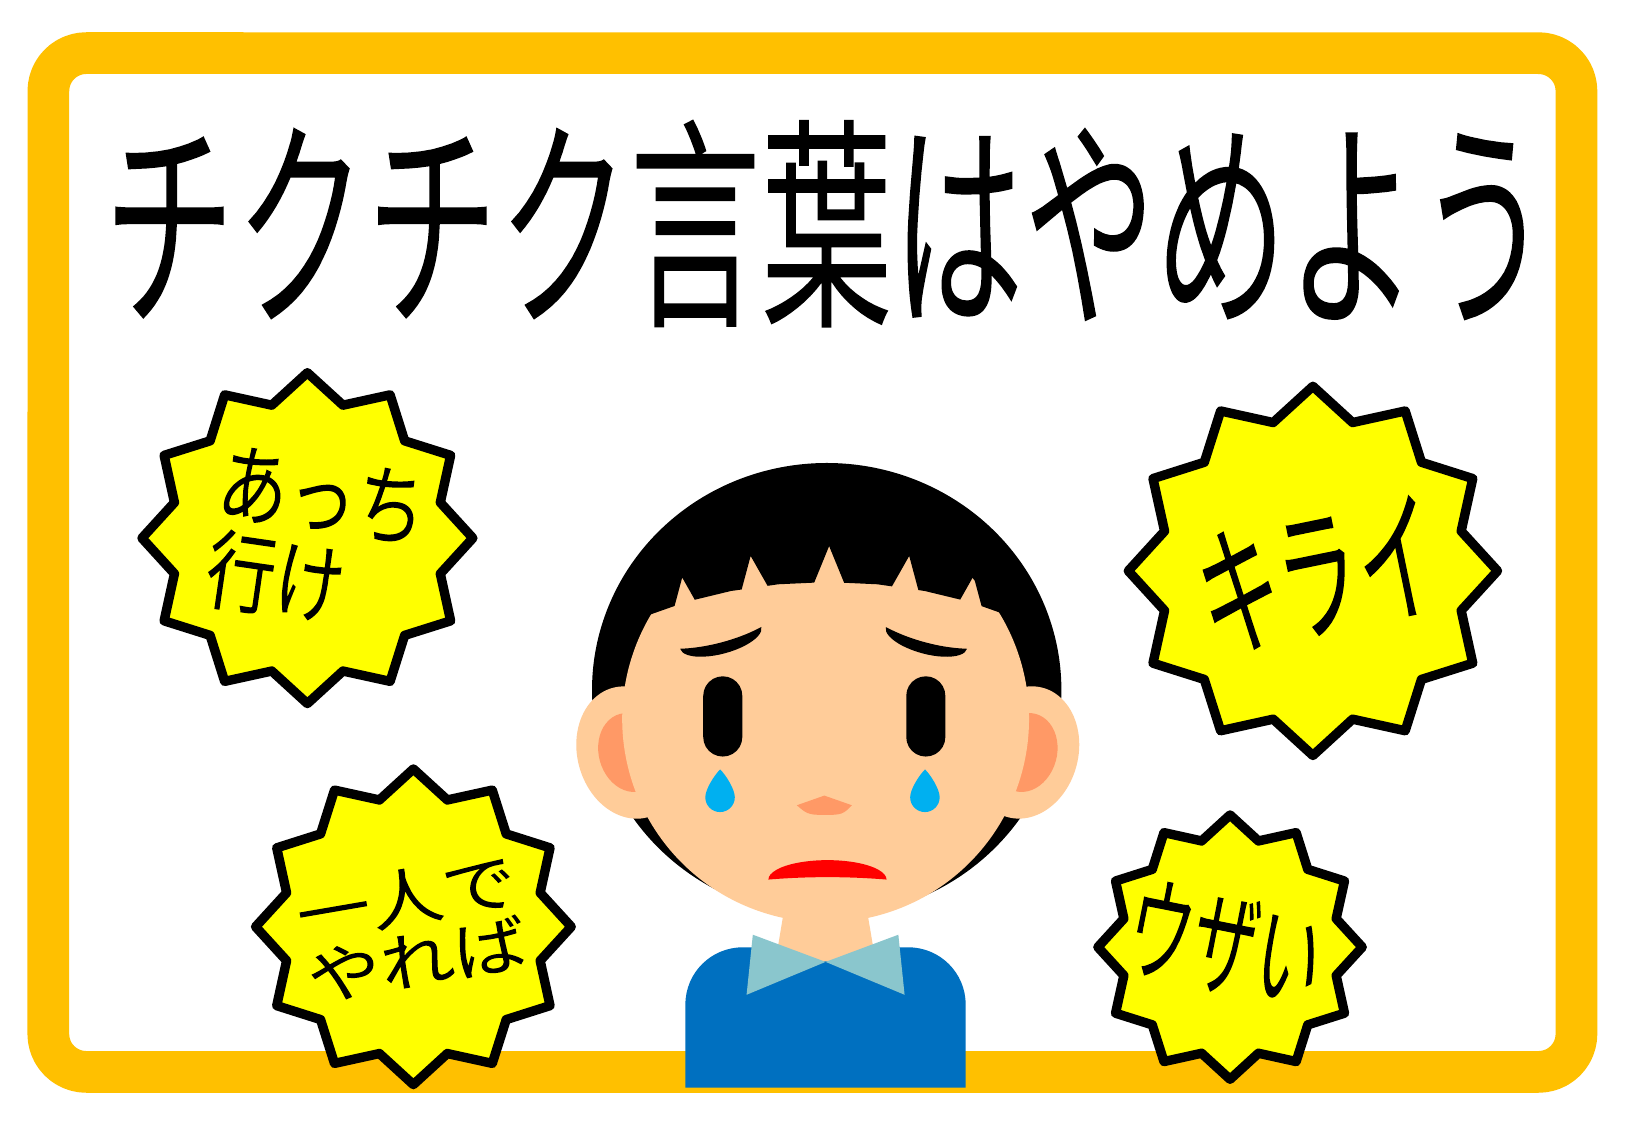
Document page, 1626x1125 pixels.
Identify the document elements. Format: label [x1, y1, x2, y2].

text_box [141, 372, 1498, 1088]
text_box [46, 50, 1579, 1075]
